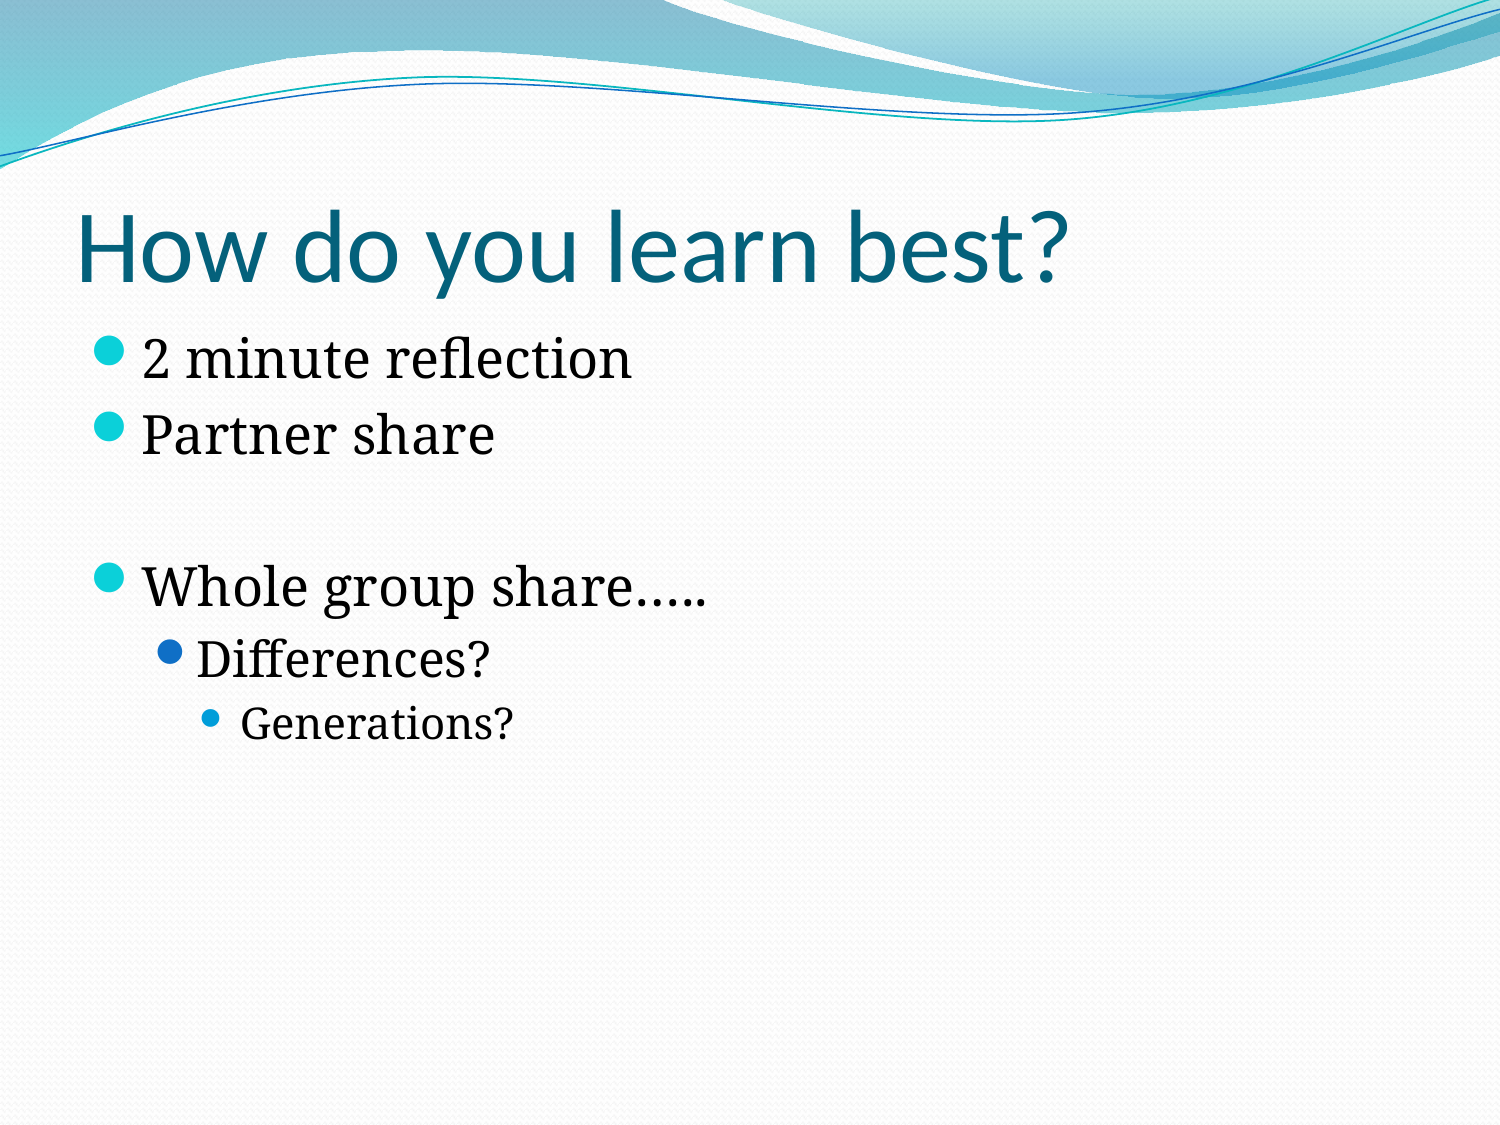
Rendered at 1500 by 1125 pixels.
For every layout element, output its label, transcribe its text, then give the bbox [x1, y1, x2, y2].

list 2 minute reflection Partner share Whole group share….. Differences? Generations? [75, 317, 1425, 1038]
title How do you learn best? [75, 115, 1425, 303]
